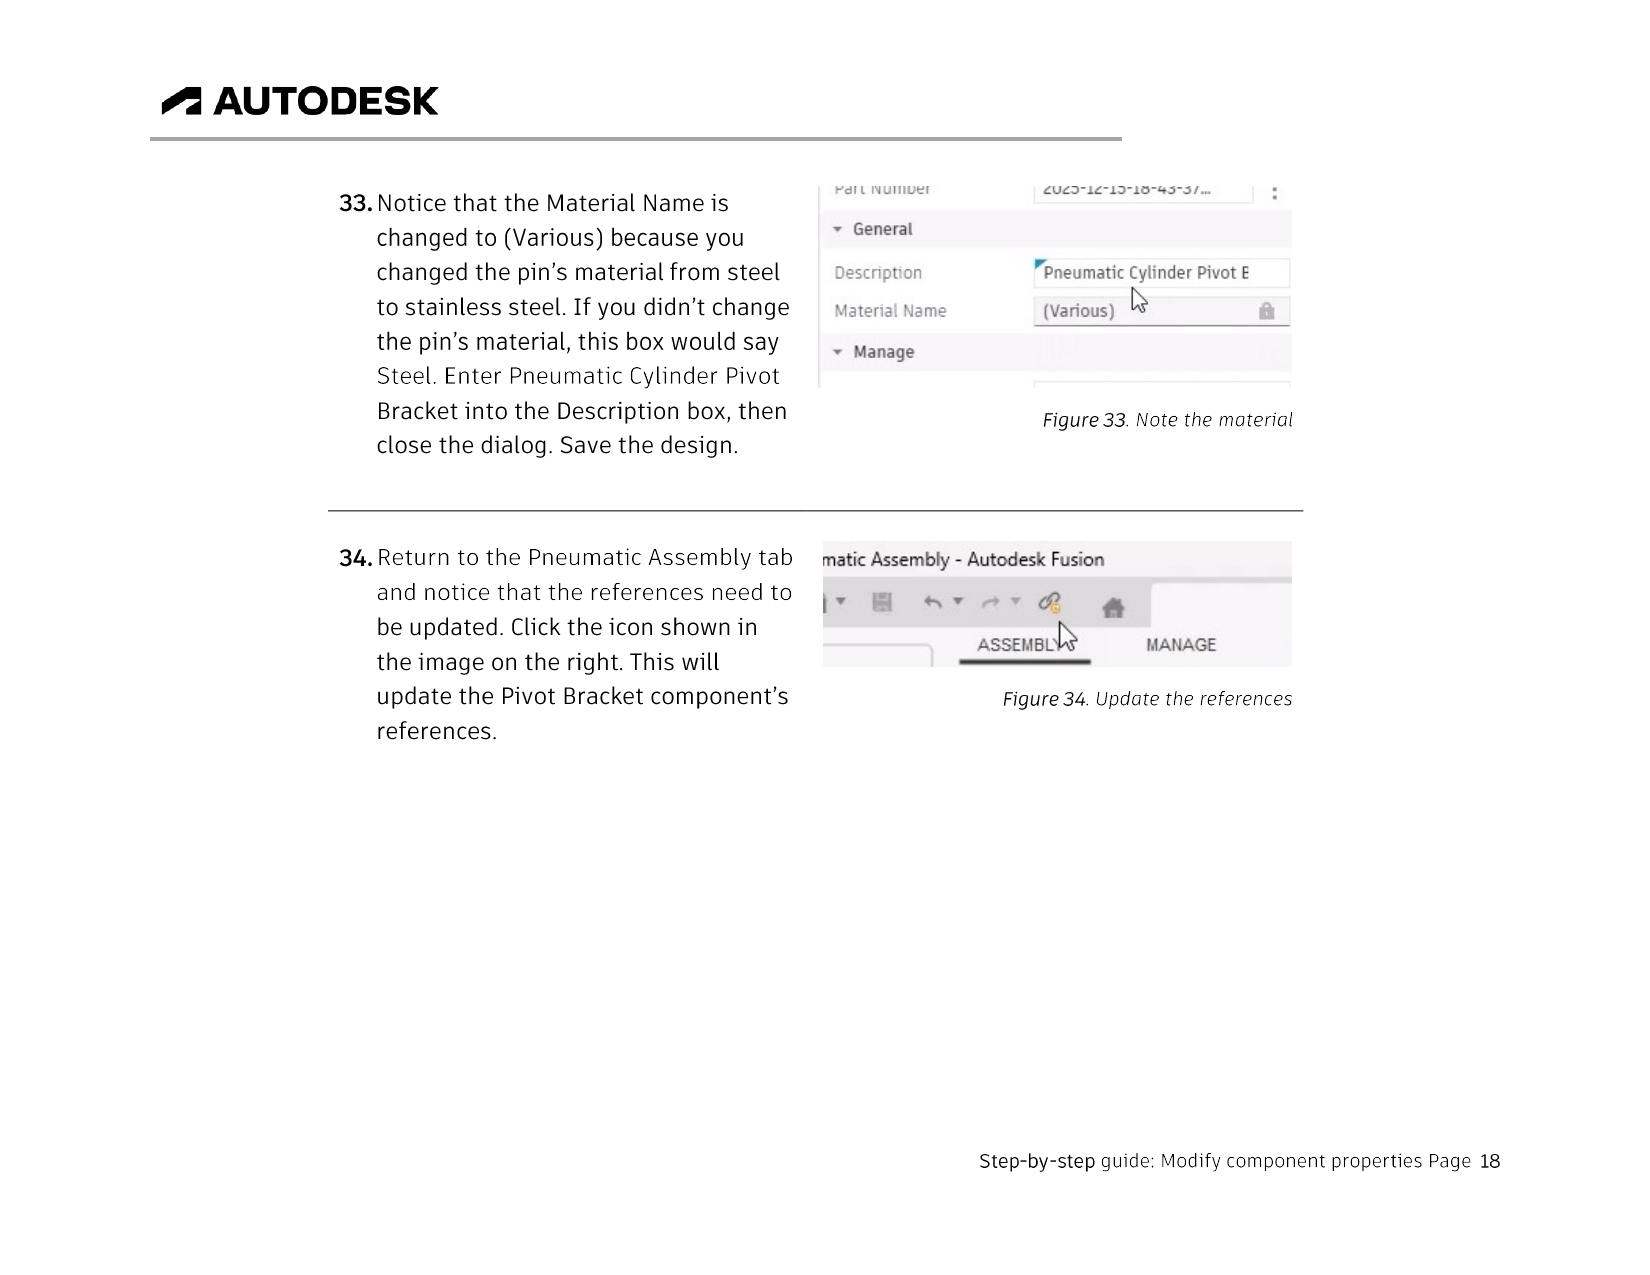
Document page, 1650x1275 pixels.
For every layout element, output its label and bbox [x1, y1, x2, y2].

text_box [1002, 685, 1302, 713]
picture [822, 541, 1292, 667]
text_box [339, 541, 807, 747]
picture [818, 186, 1293, 388]
text_box [1042, 406, 1302, 434]
picture [979, 1147, 1511, 1175]
picture [160, 85, 439, 116]
text_box [339, 186, 806, 462]
